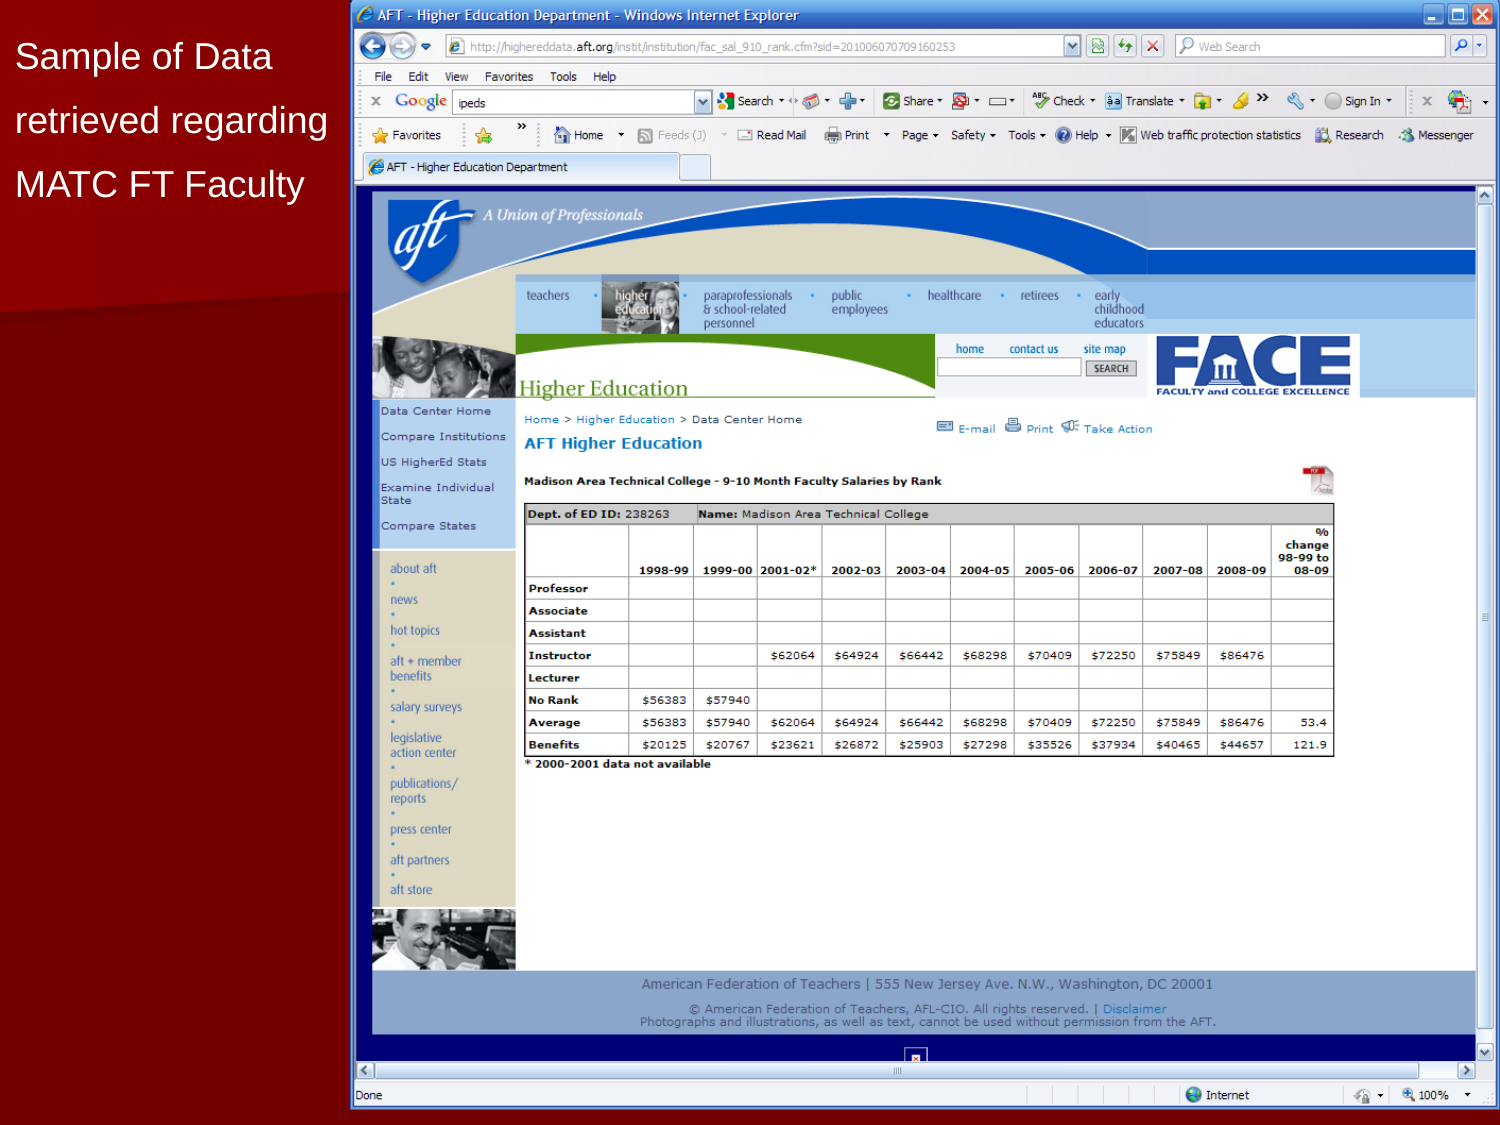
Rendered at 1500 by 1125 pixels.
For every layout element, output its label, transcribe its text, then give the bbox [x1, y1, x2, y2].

text_box Sample of Data retrieved regarding MATC FT Faculty [0, 24, 344, 213]
picture [349, 0, 1500, 1111]
